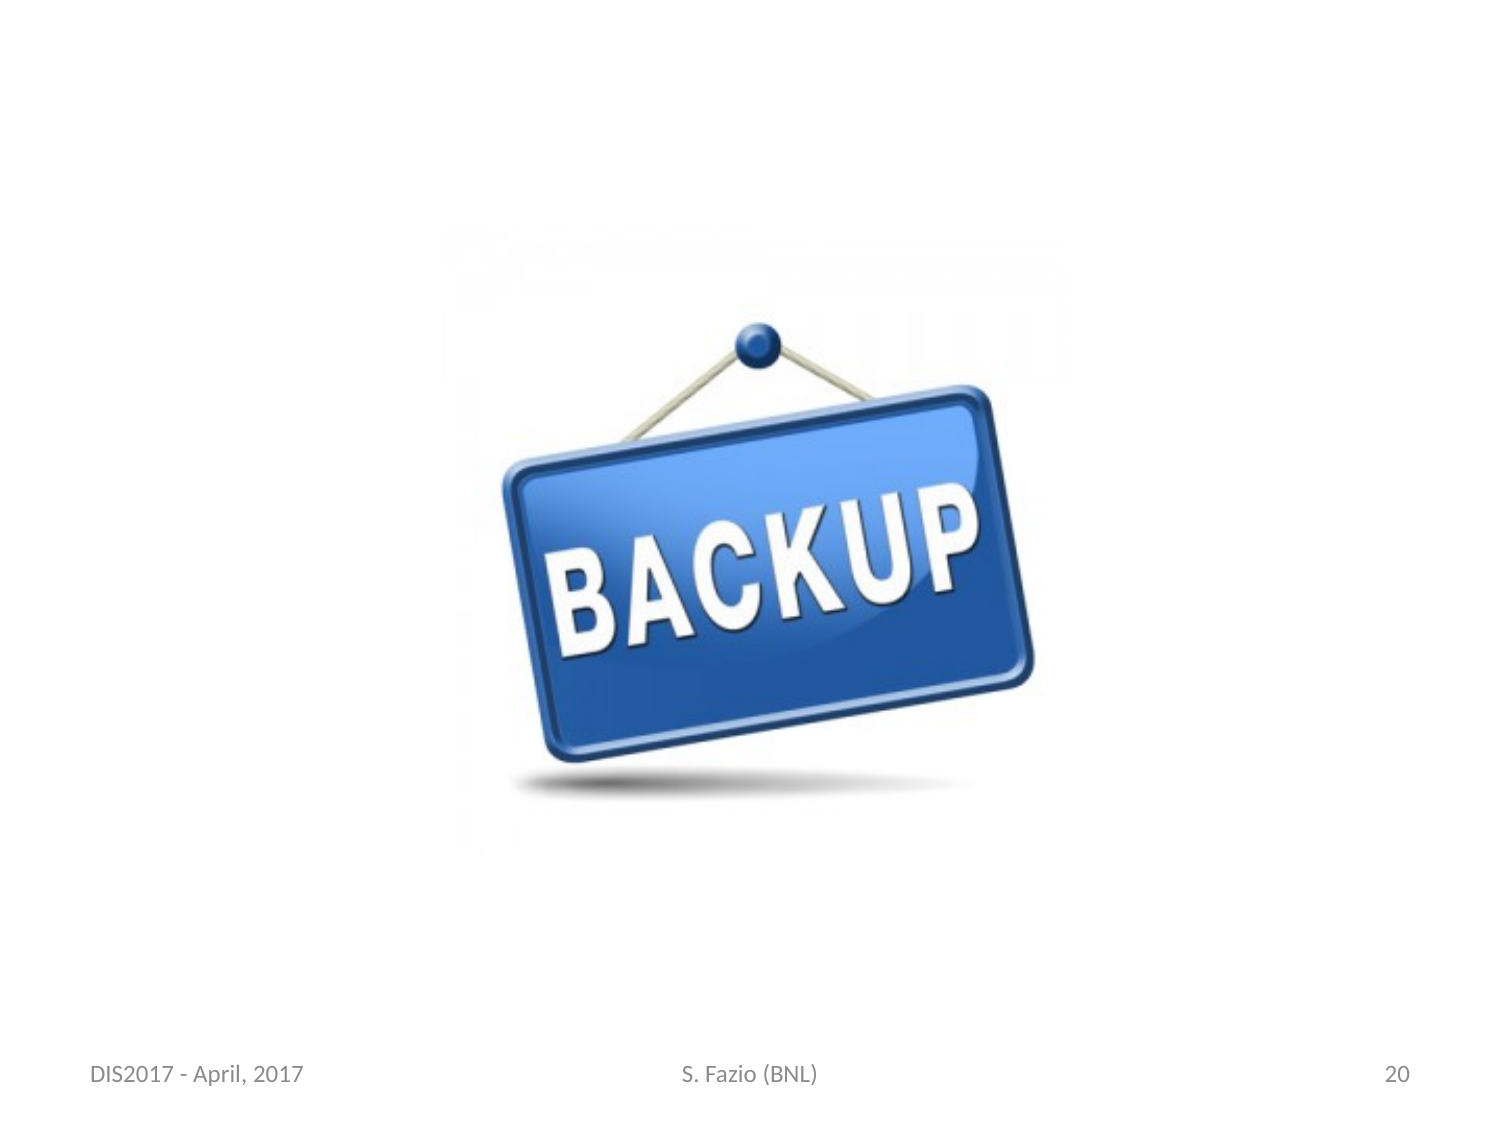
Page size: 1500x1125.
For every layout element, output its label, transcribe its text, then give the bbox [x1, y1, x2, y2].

picture [441, 228, 1067, 855]
footer S. Fazio (BNL) [512, 1042, 988, 1103]
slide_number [75, 1042, 425, 1103]
slide_number 20 [1074, 1042, 1425, 1103]
